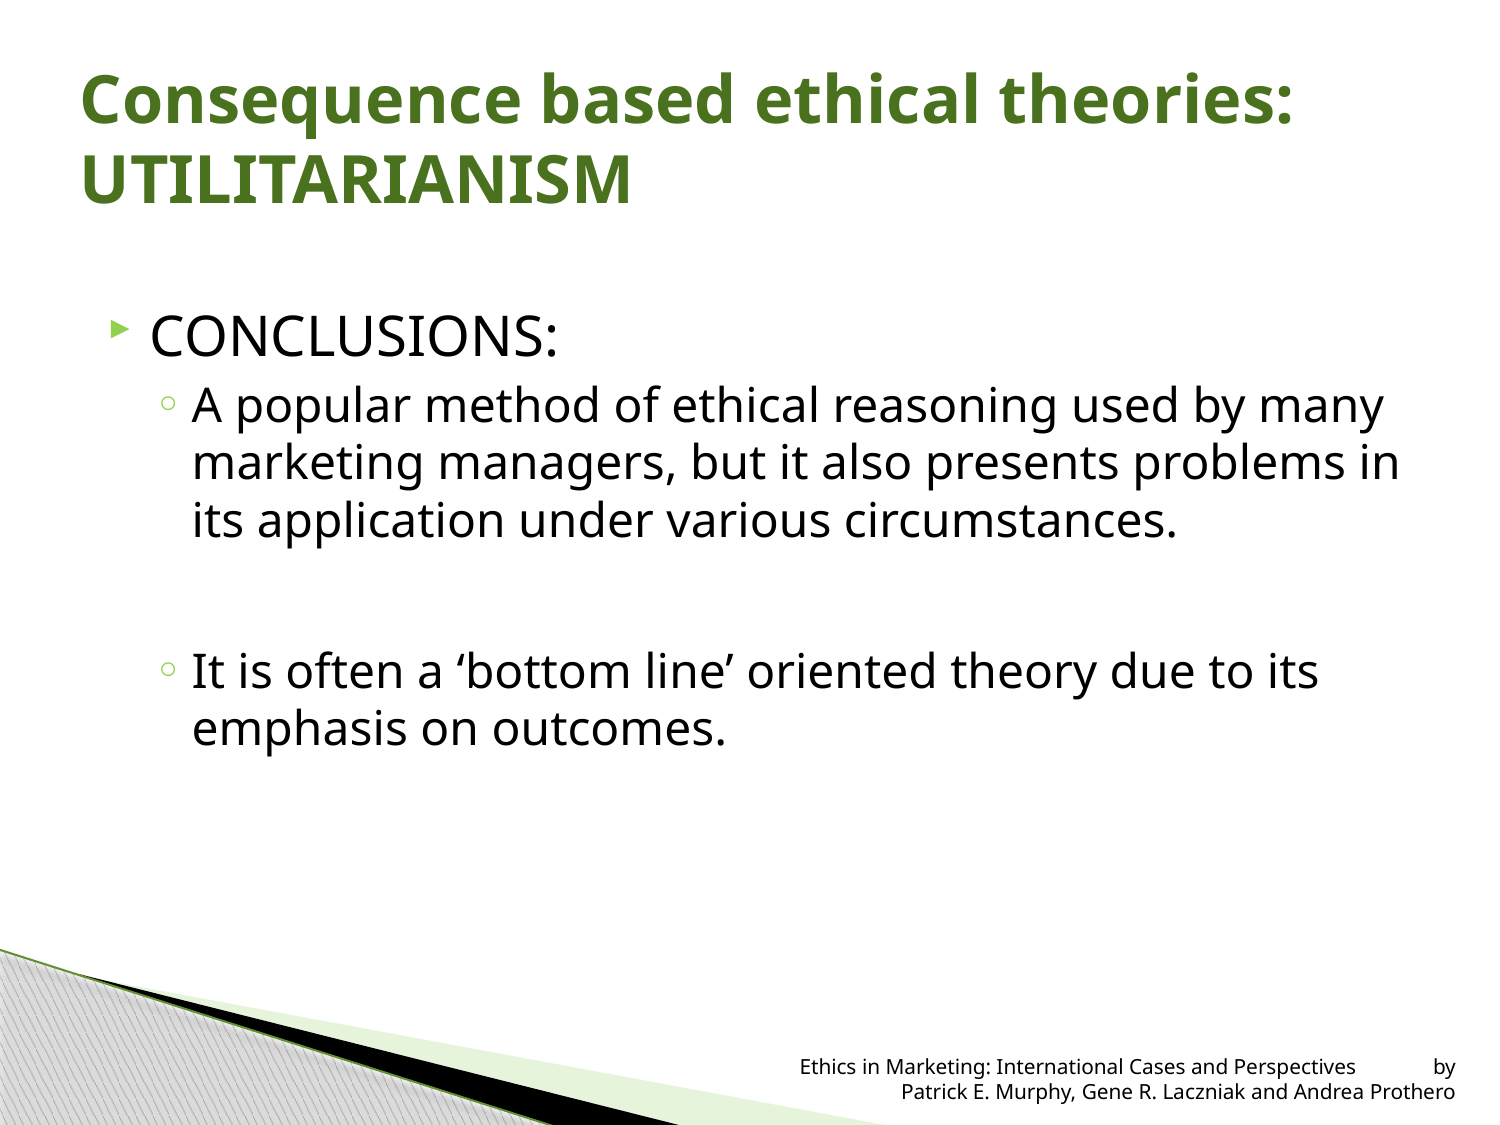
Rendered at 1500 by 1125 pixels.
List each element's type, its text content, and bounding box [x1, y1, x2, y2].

list CONCLUSIONS: A popular method of ethical reasoning used by many marketing managers, but it also presents problems in its application under various circumstances. It is often a ‘bottom line’ oriented theory due to its emphasis on outcomes. [75, 292, 1425, 1035]
title Consequence based ethical theories: UTILITARIANISM [64, 42, 1415, 231]
footer Ethics in Marketing: International Cases and Perspectives by Patrick E. Murphy, Gene R. Laczniak and Andrea Prothero [718, 1051, 1471, 1112]
